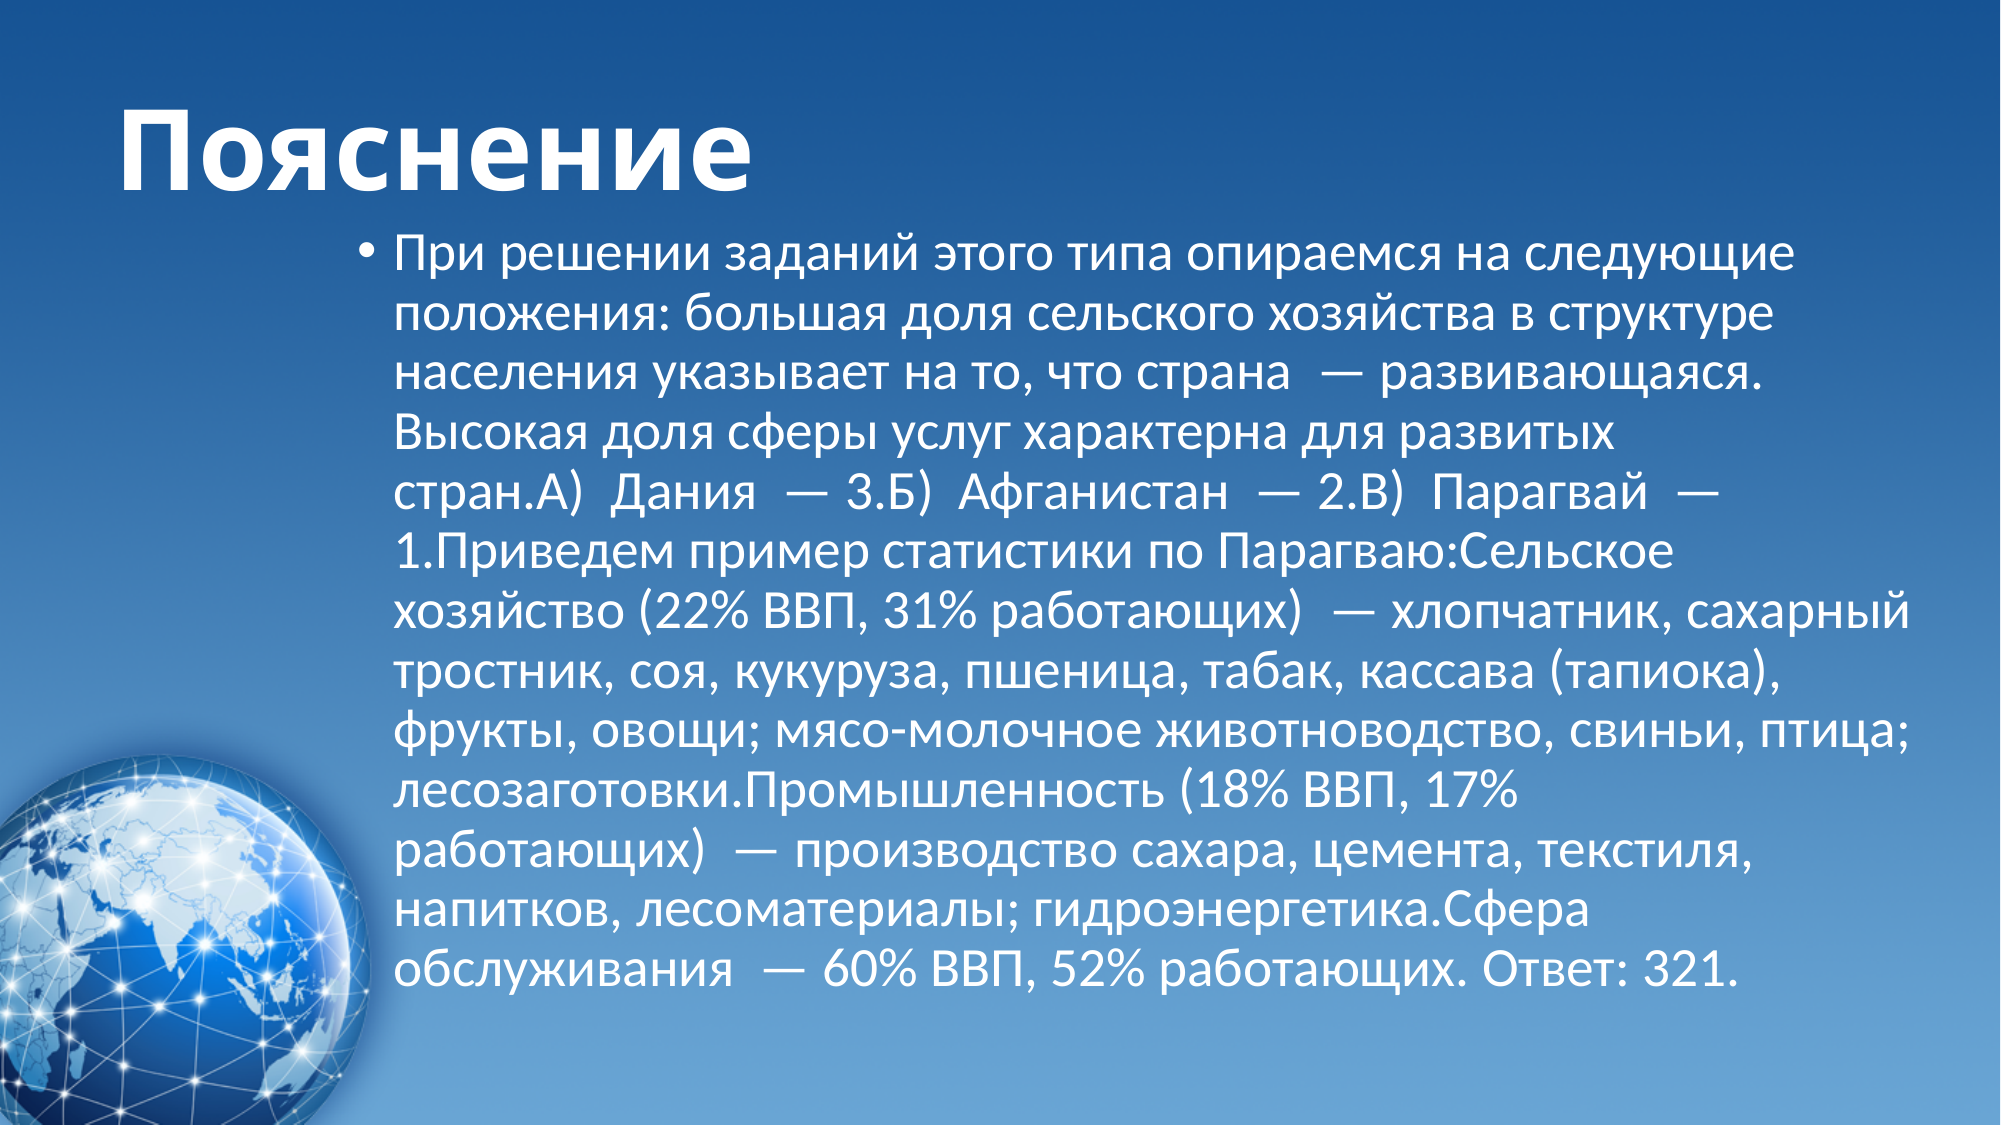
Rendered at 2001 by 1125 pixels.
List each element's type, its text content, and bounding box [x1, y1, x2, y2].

list При решении заданий этого типа опираемся на следующие положения: большая доля сельского хозяйства в структуре населения указывает на то, что страна — развивающаяся. Высокая доля сферы услуг характерна для развитых стран.А) Дания — 3.Б) Афганистан — 2.В) Парагвай — 1.Приведем пример статистики по Парагваю:Сельское хозяйство (22% ВВП, 31% работающих) — хлопчатник, сахарный тростник, соя, кукуруза, пшеница, табак, кассава (тапиока), фрукты, овощи; мясо-молочное животноводство, свиньи, птица; лесозаготовки.Промышленность (18% ВВП, 17% работающих) — производство сахара, цемента, текстиля, напитков, лесоматериалы; гидроэнергетика.Сфера обслуживания — 60% ВВП, 52% работающих. Ответ: 321. [342, 215, 1931, 1014]
picture [0, 0, 2001, 1125]
title Пояснение [99, 45, 1863, 264]
